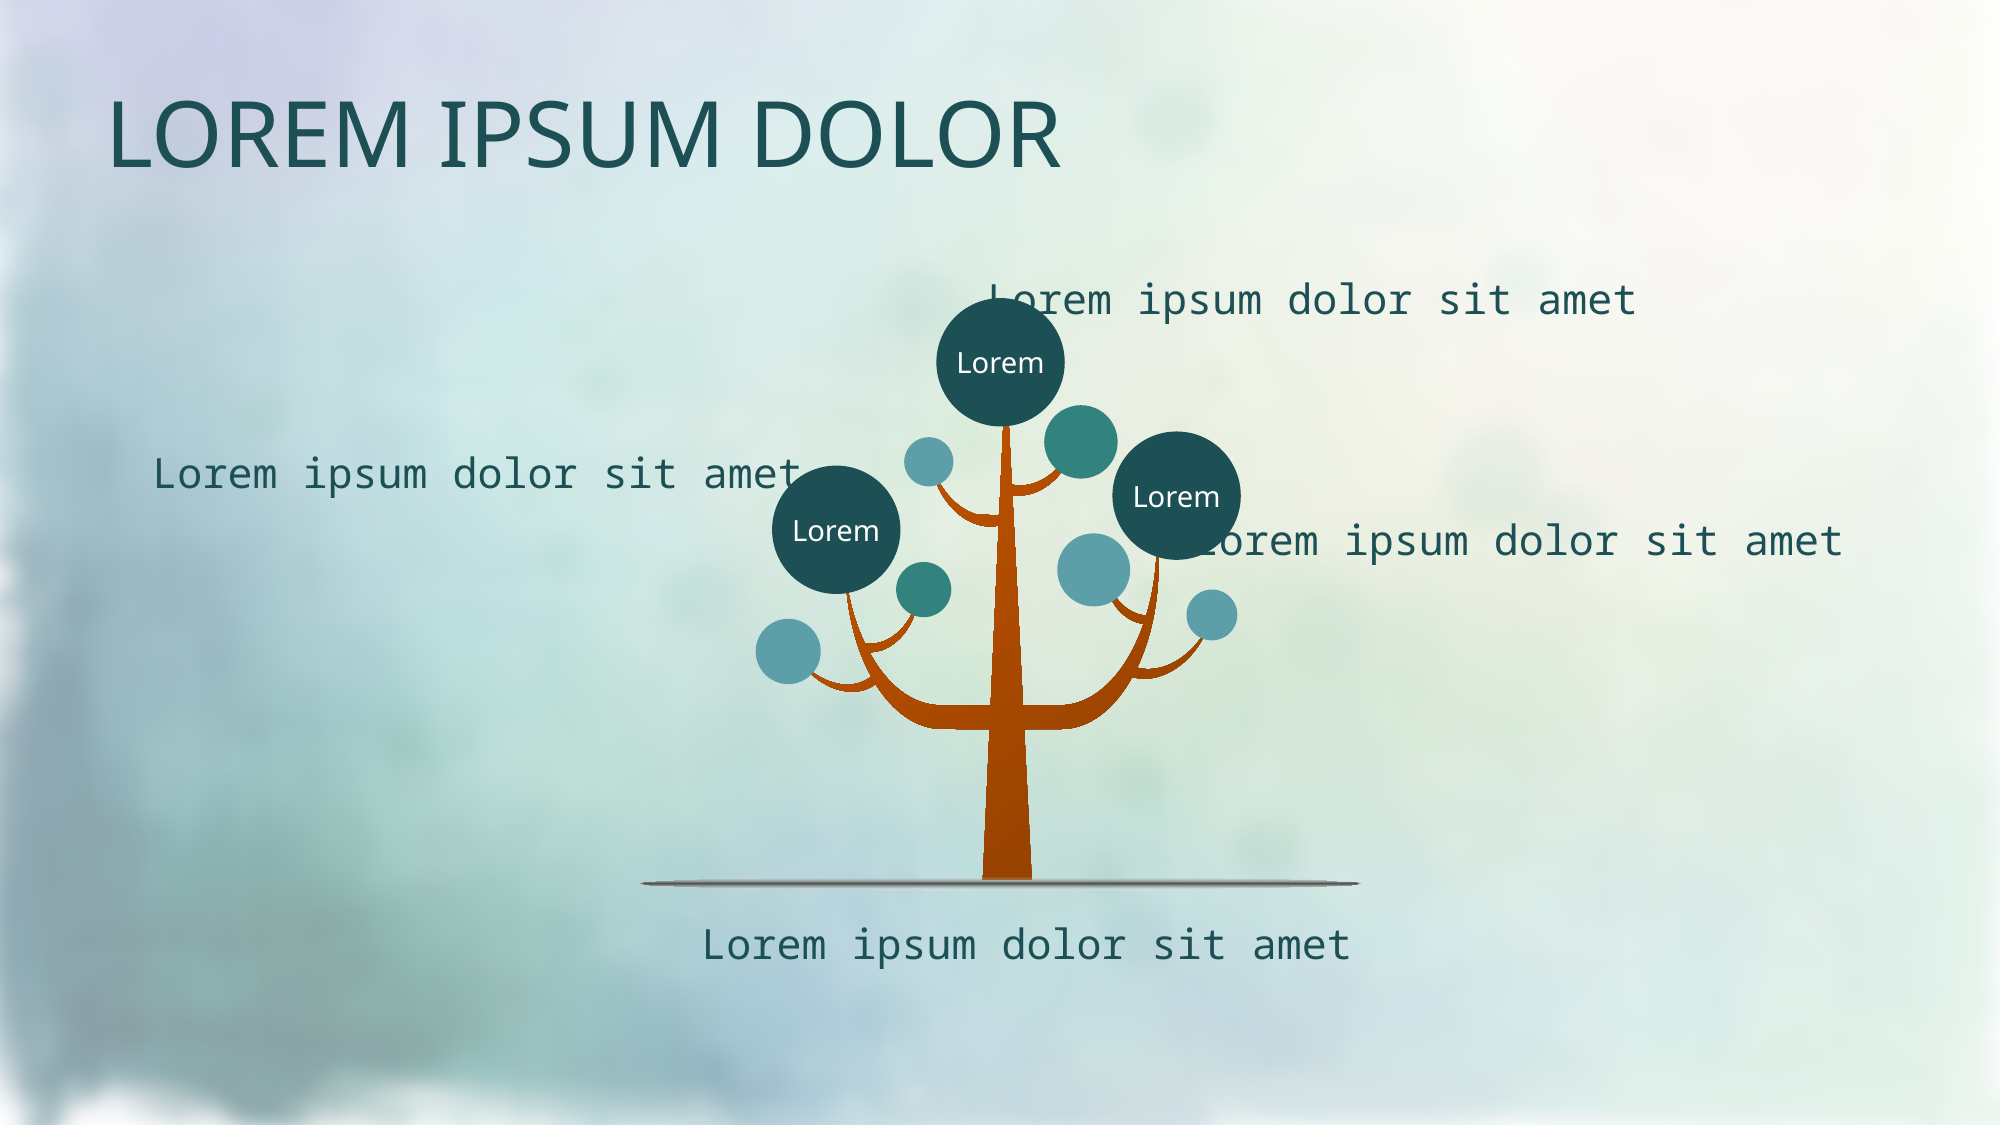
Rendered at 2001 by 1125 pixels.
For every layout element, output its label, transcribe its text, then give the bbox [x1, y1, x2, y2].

text_box Lorem ipsum dolor sit amet [953, 265, 1671, 347]
text_box Lorem [936, 319, 1065, 427]
text_box Lorem ipsum dolor sit amet [667, 910, 1386, 992]
text_box Lorem ipsum dolor sit amet [118, 439, 837, 521]
text_box Lorem [772, 465, 901, 594]
text_box [636, 876, 1364, 890]
text_box Lorem ipsum dolor sit amet [1160, 506, 1878, 588]
text_box [1044, 405, 1118, 479]
text_box [896, 561, 952, 618]
text_box Lorem [1112, 431, 1241, 558]
text_box [812, 427, 1203, 876]
text_box [1186, 589, 1238, 641]
title LOREM IPSUM DOLOR [90, 29, 1816, 247]
text_box [904, 437, 954, 487]
text_box [1057, 533, 1131, 607]
text_box [755, 618, 821, 685]
